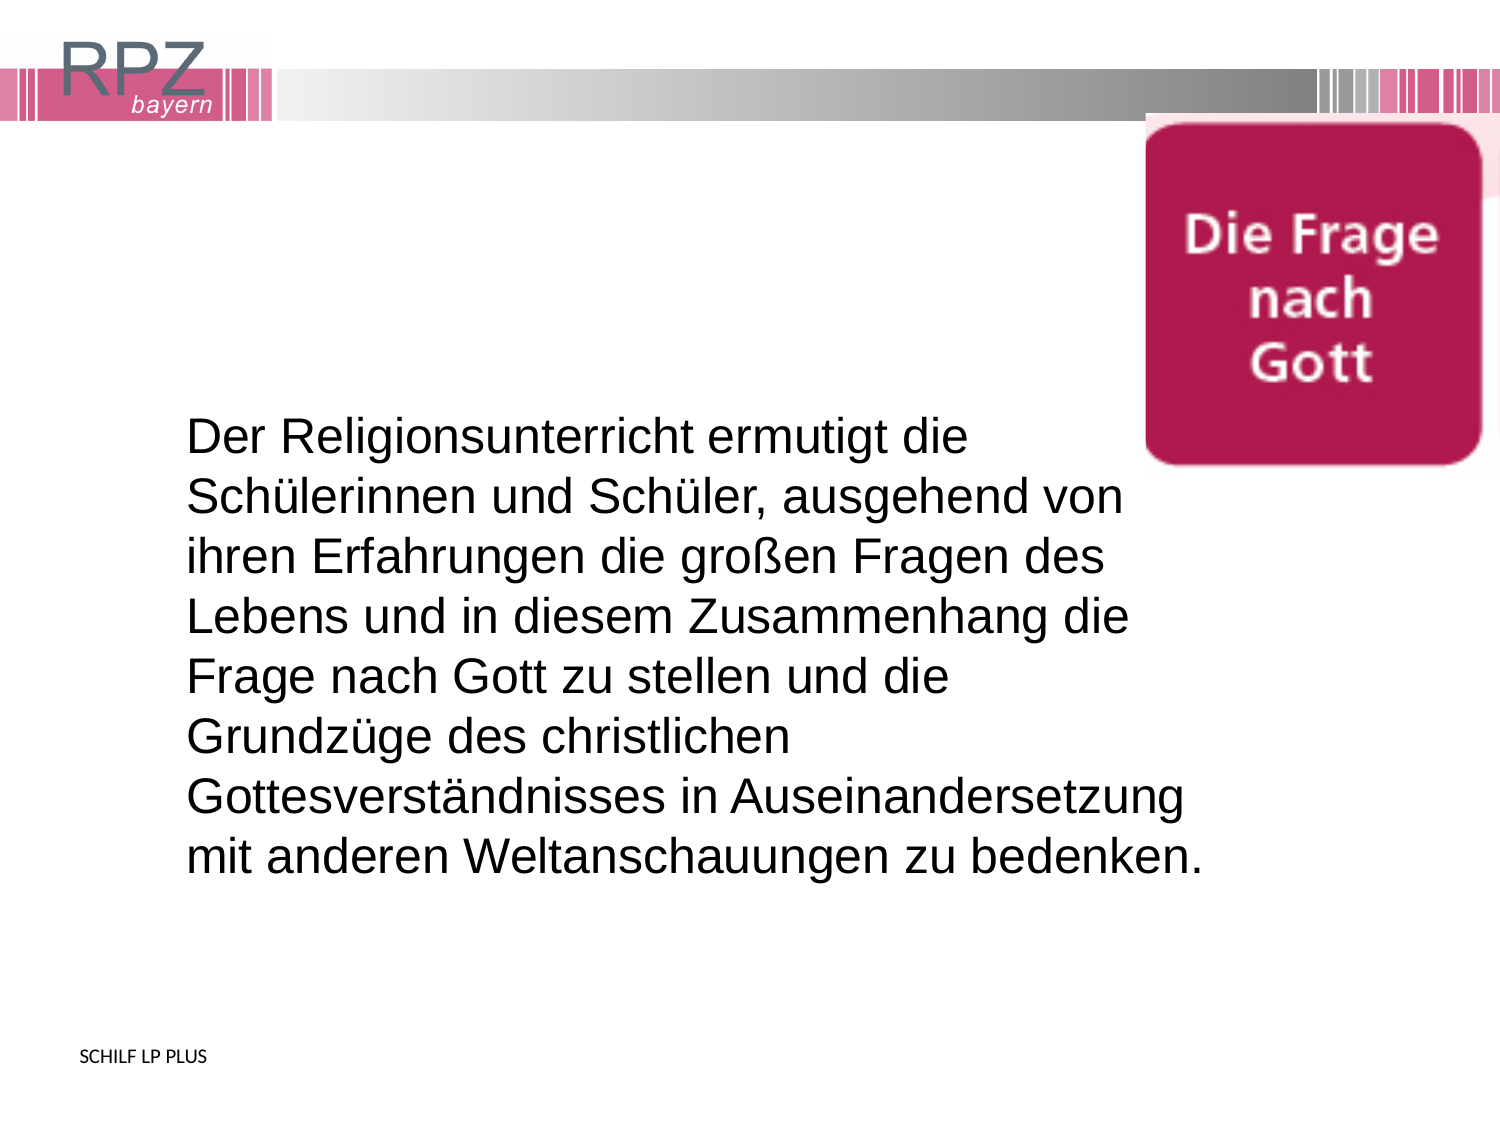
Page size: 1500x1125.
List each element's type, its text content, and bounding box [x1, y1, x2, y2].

picture [1145, 69, 1500, 477]
subtitle Der Religionsunterricht ermutigt die Schülerinnen und Schüler, ausgehend von ihren Erfahrungen die großen Fragen des Lebens und in diesem Zusammenhang die Frage nach Gott zu stellen und die Grundzüge des christlichen Gottesverständnisses in Auseinandersetzung mit anderen Weltanschauungen zu bedenken. [171, 396, 1222, 925]
picture [0, 31, 272, 121]
